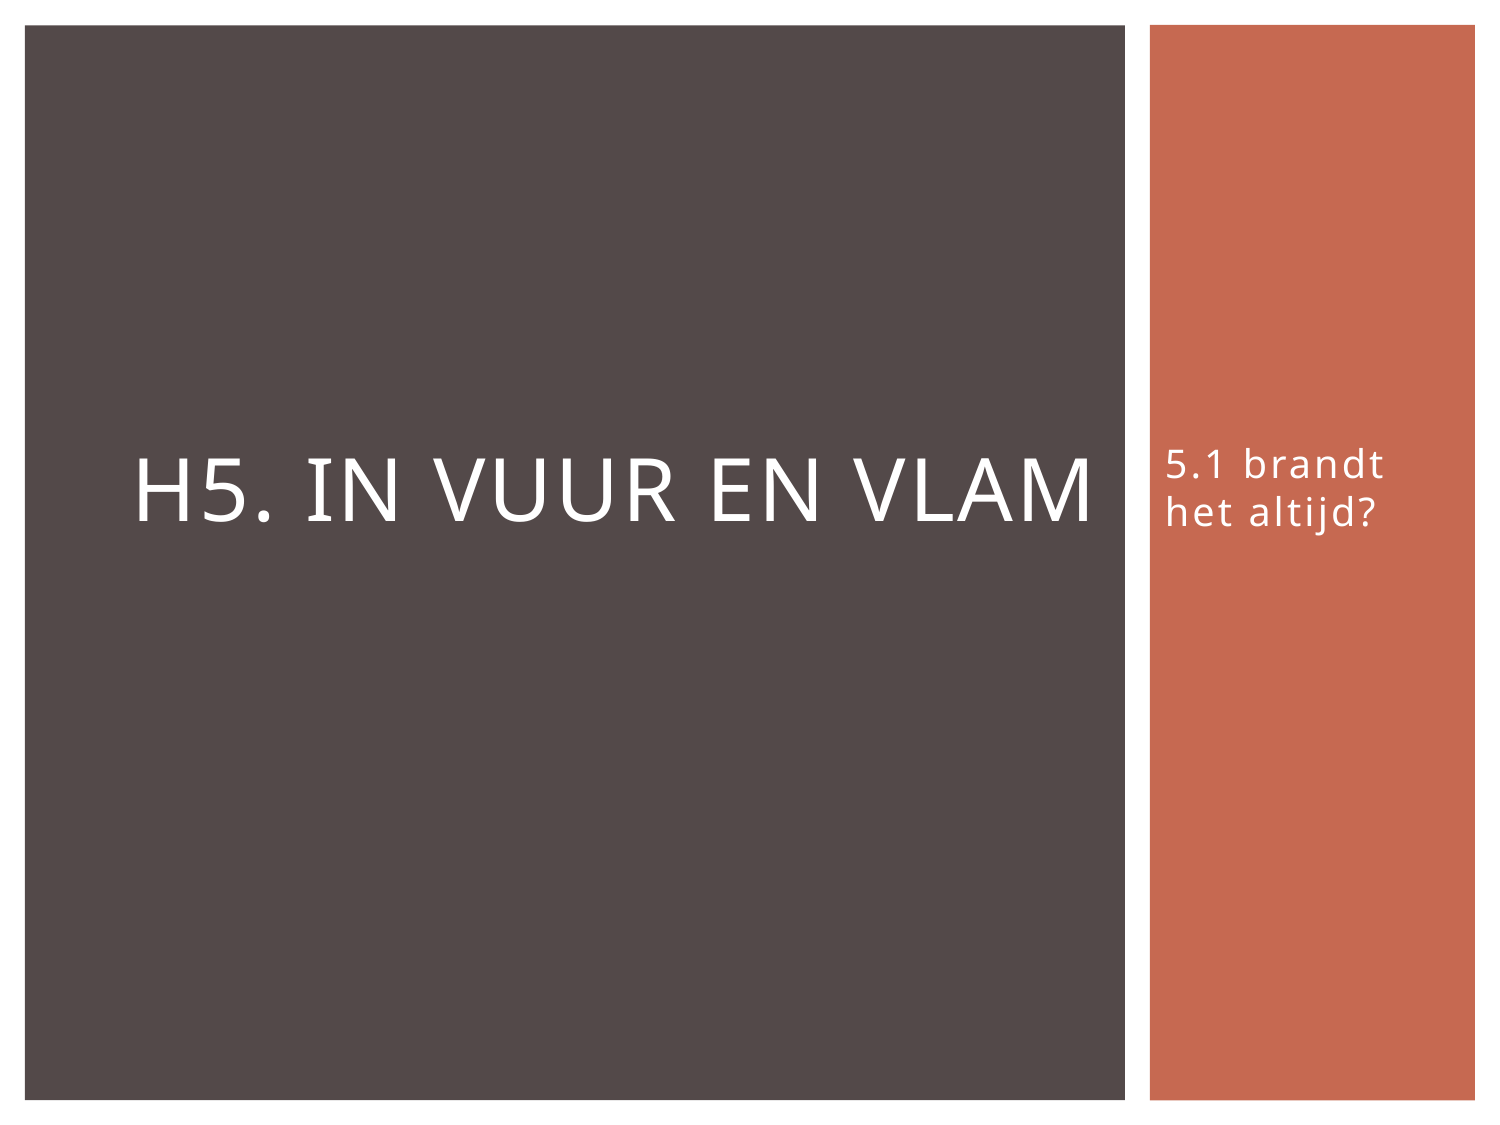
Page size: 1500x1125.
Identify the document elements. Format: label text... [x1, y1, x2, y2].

subtitle 5.1 brandt het altijd? [1149, 336, 1475, 637]
title H5. In vuur en vlam [75, 336, 1113, 637]
